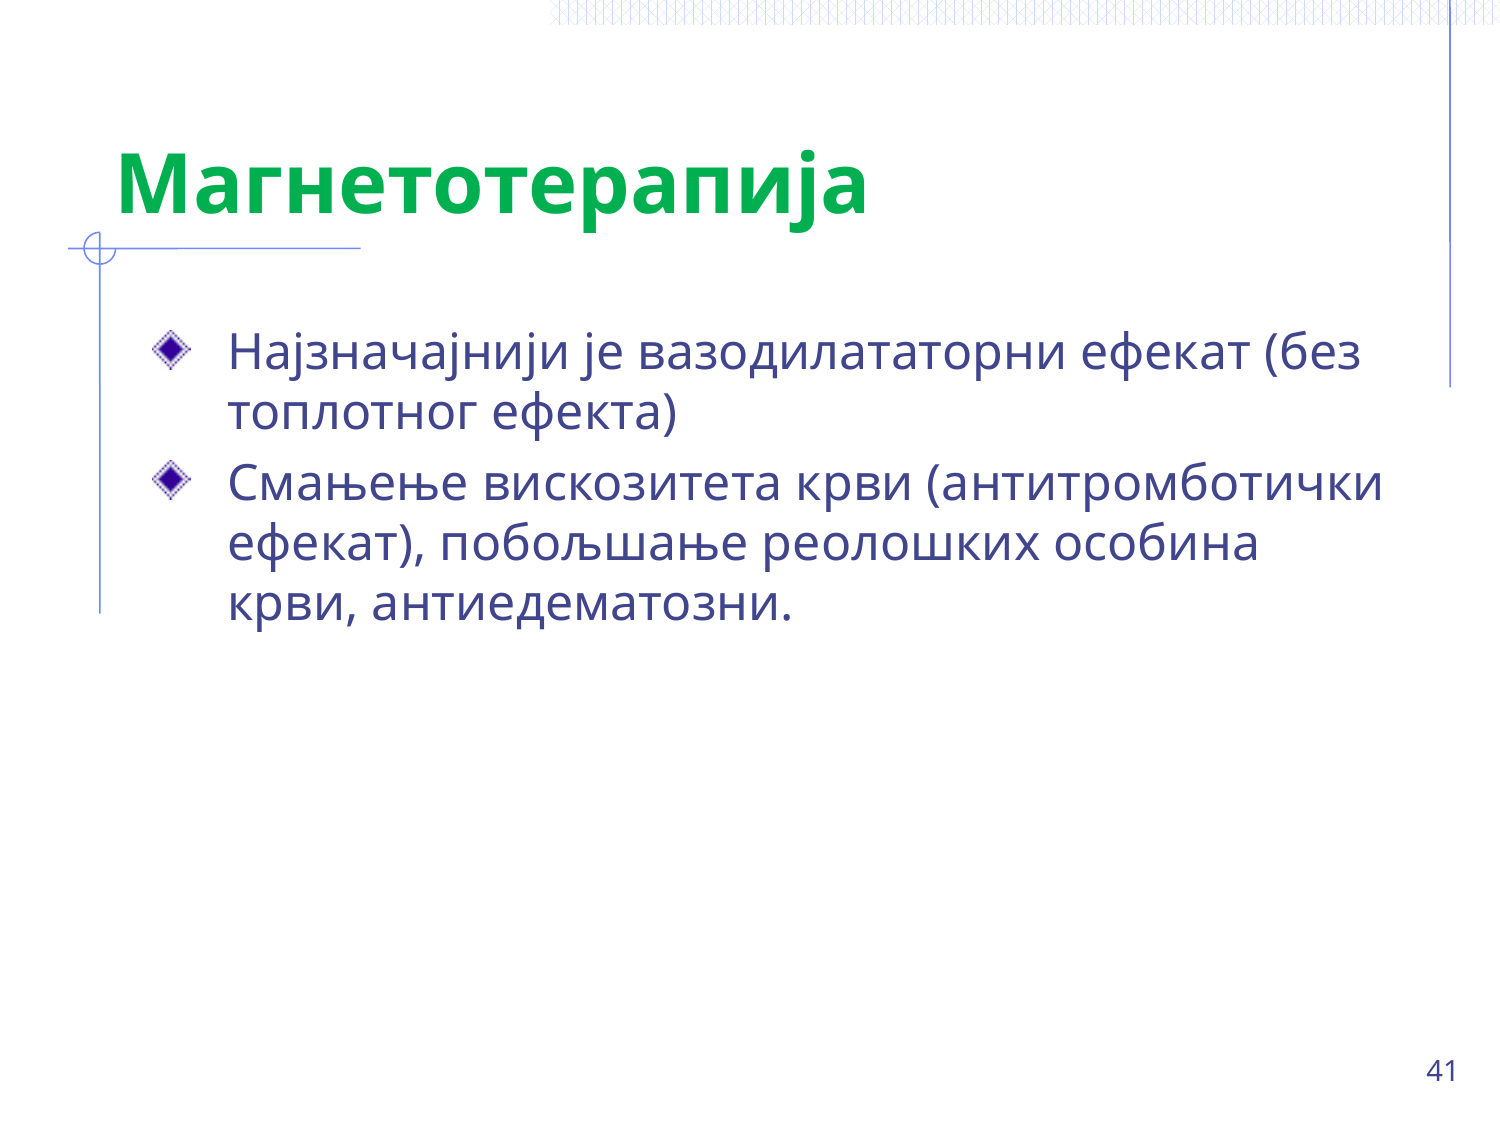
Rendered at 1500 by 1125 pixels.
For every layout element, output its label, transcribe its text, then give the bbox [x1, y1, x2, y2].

list Најзначајнији је вазодилататорни ефекат (без топлотног ефекта) Смањење вискозитета крви (антитромботички ефекат), побољшање реолошких особина крви, антиедематозни. [137, 312, 1413, 988]
title Магнетотерапија [99, 49, 1376, 238]
picture [152, 330, 191, 370]
picture [152, 460, 191, 500]
slide_number 41 [1162, 1025, 1475, 1100]
